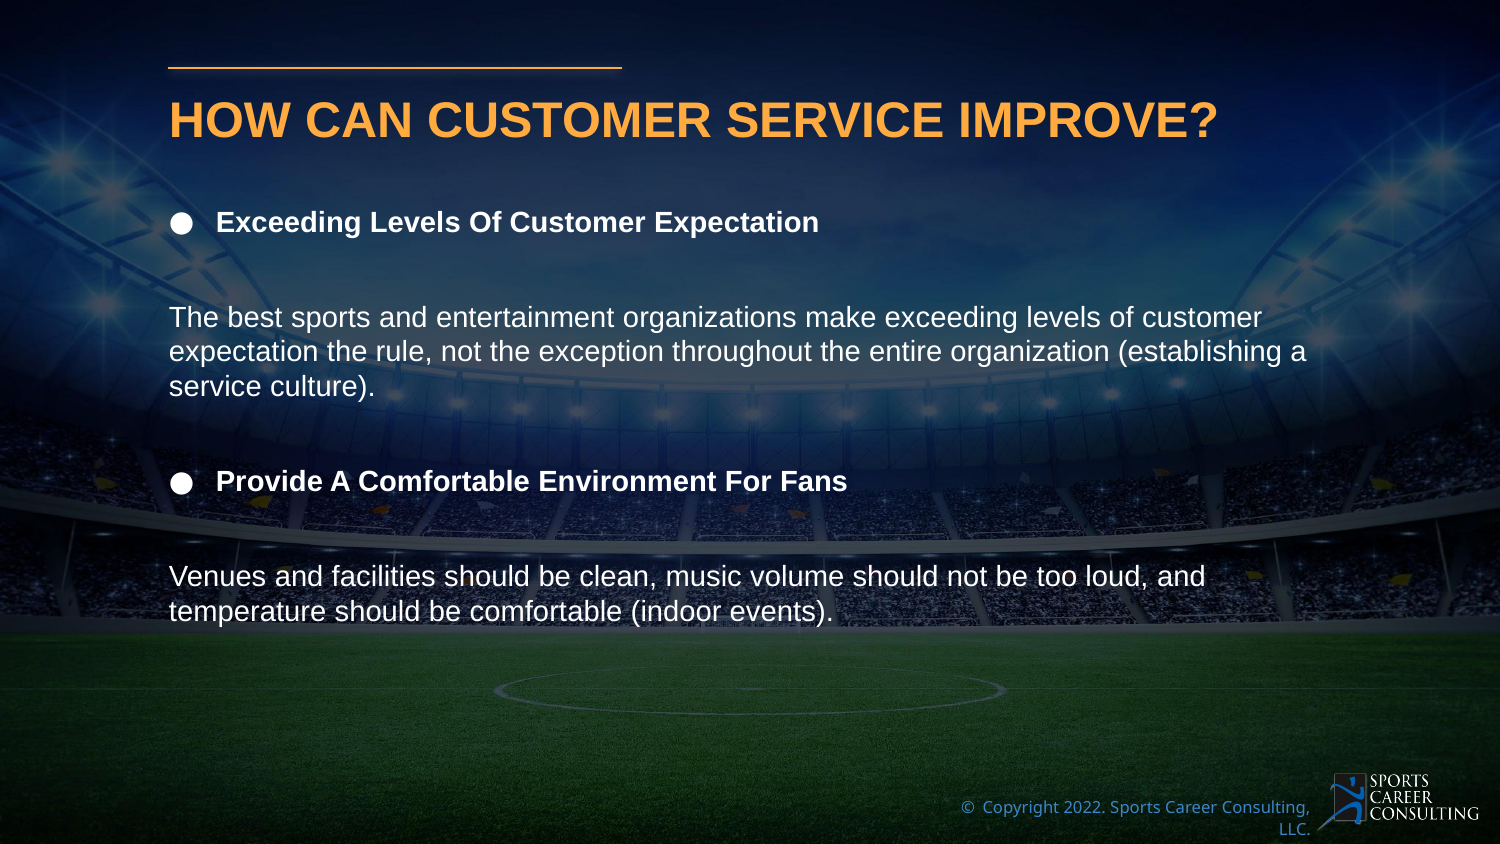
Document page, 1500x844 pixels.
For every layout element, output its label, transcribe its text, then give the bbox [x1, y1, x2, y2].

text_box © Copyright 2022. Sports Career Consulting, LLC. [914, 769, 1326, 844]
list Exceeding Levels Of Customer Expectation The best sports and entertainment organizations make exceeding levels of customer expectation the rule, not the exception throughout the entire organization (establishing a service culture). Provide A Comfortable Environment For Fans Venues and facilities should be clean, music volume should not be too loud, and temperature should be comfortable (indoor events). [153, 187, 1331, 704]
picture [0, 0, 1500, 844]
title HOW CAN CUSTOMER SERVICE IMPROVE? [153, 72, 1252, 187]
